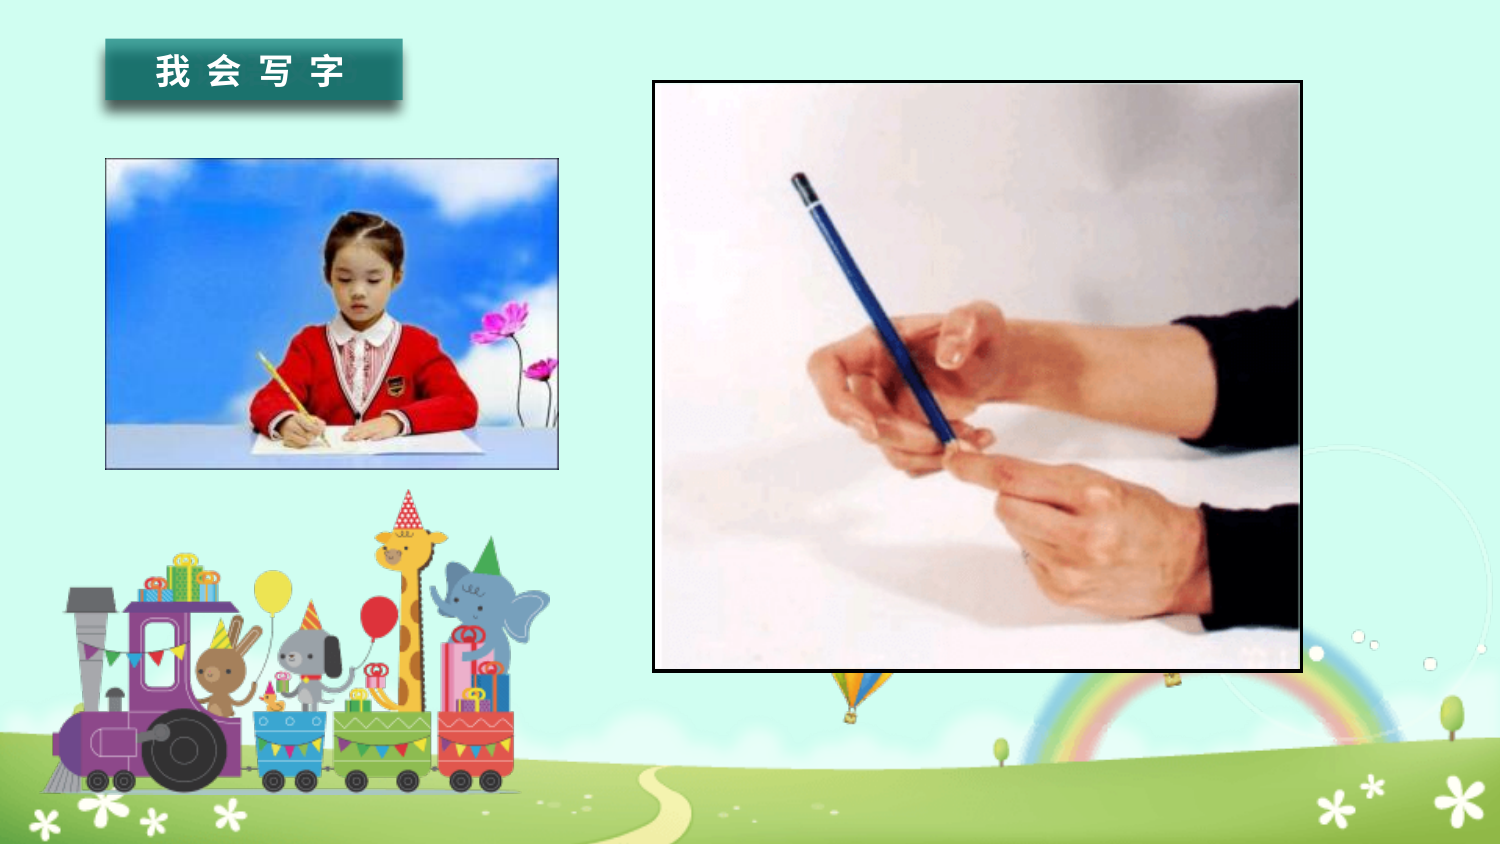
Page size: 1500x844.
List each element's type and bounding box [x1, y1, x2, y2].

text_box [105, 38, 403, 101]
picture [0, 83, 1500, 844]
